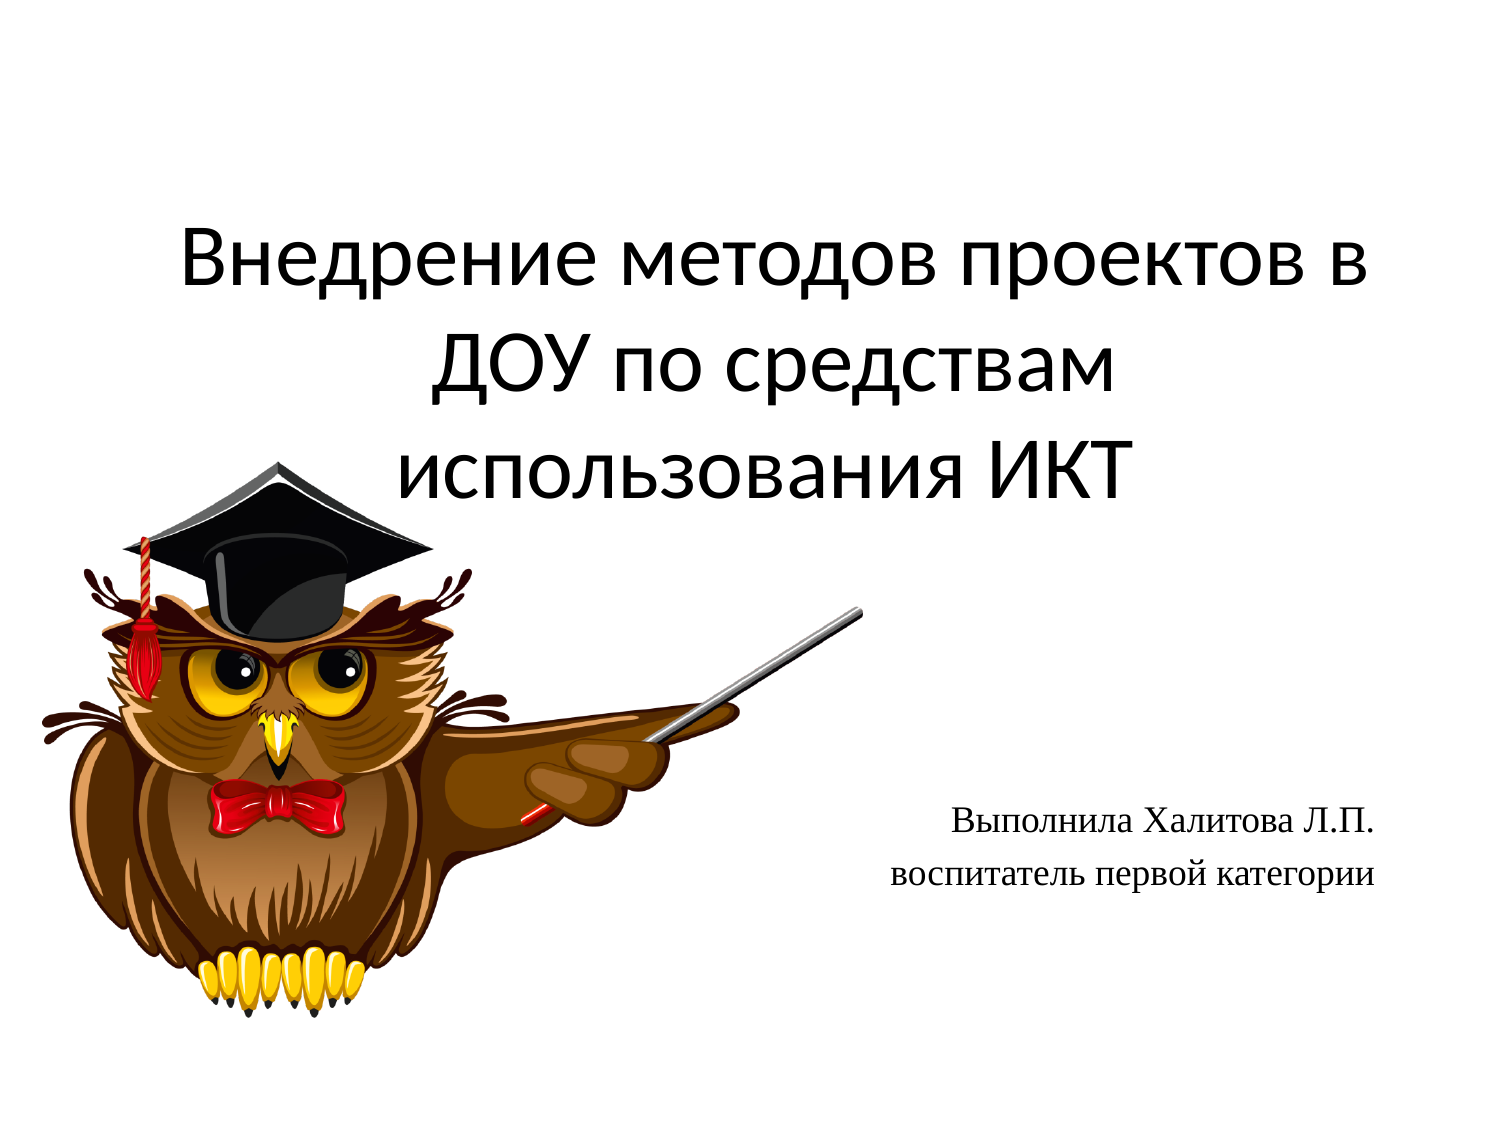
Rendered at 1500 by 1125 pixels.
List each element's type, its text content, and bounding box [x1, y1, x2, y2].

subtitle Выполнила Халитова Л.П. воспитатель первой категории [350, 787, 1400, 1075]
title Внедрение методов проектов в ДОУ по средствам использования ИКТ [137, 187, 1413, 525]
picture [24, 449, 876, 1027]
